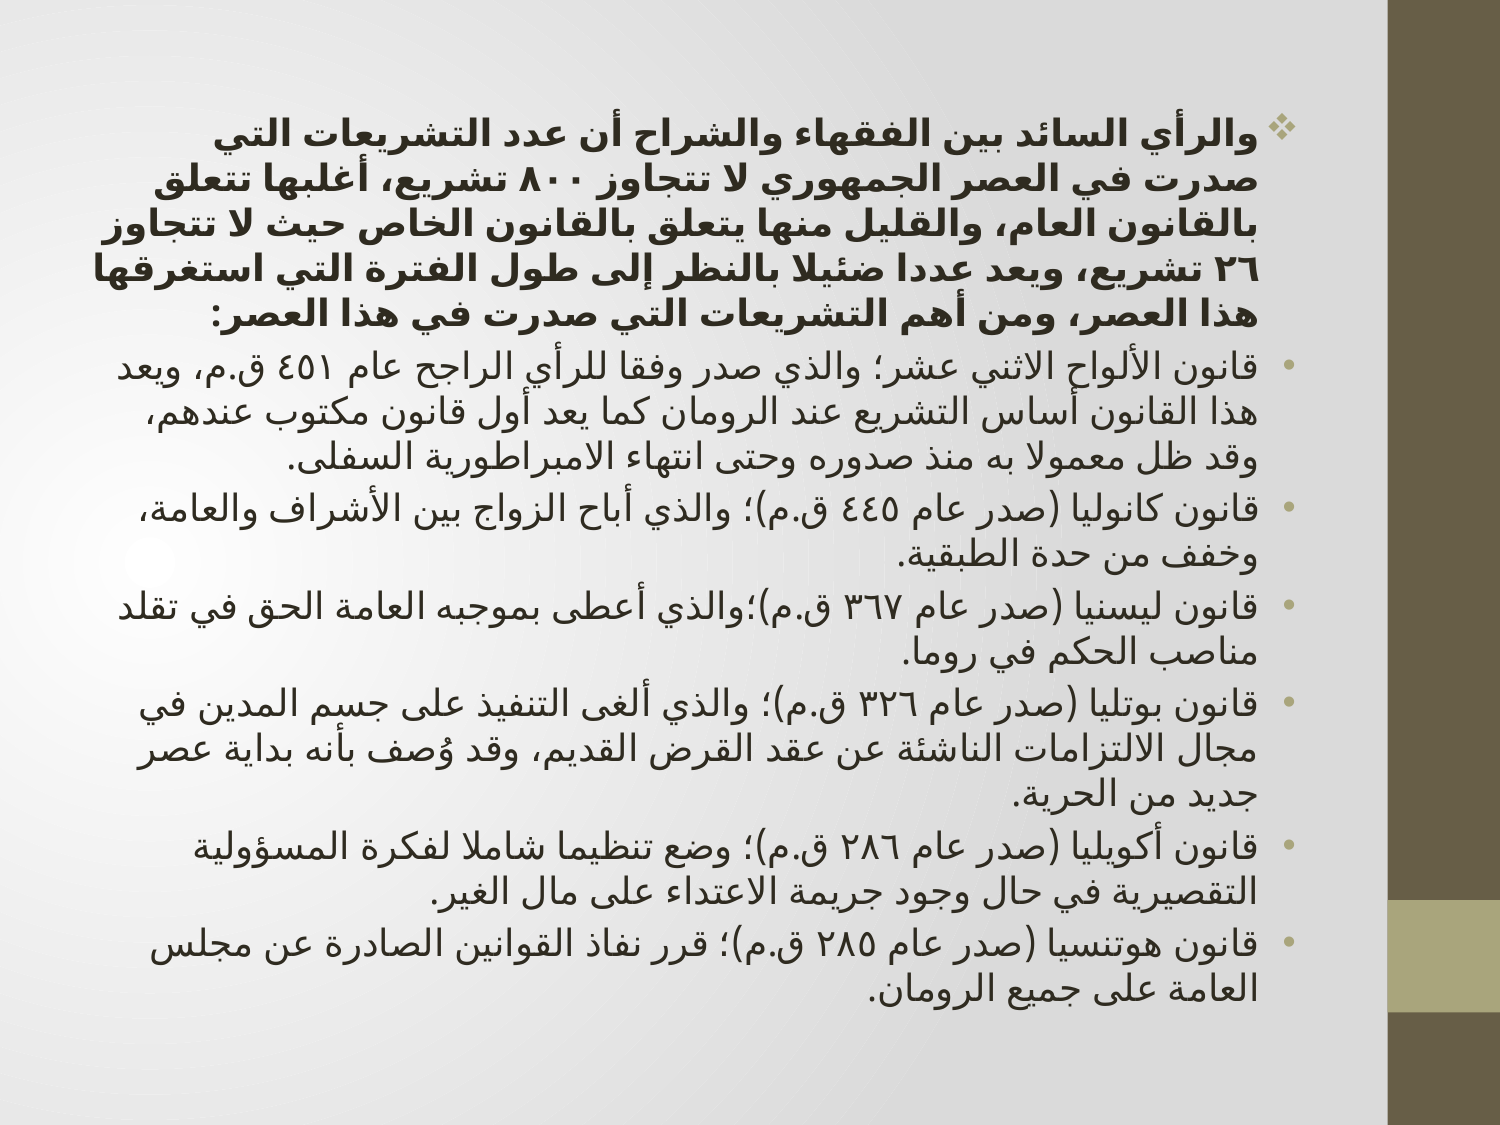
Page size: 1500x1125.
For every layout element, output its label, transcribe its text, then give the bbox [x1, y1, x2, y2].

list والرأي السائد بين الفقهاء والشراح أن عدد التشريعات التي صدرت في العصر الجمهوري لا تتجاوز ٨٠٠ تشريع، أغلبها تتعلق بالقانون العام، والقليل منها يتعلق بالقانون الخاص حيث لا تتجاوز ٢٦ تشريع، ويعد عددا ضئيلا بالنظر إلى طول الفترة التي استغرقها هذا العصر، ومن أهم التشريعات التي صدرت في هذا العصر: قانون الألواح الاثني عشر؛ والذي صدر وفقا للرأي الراجح عام ٤٥١ ق.م، ويعد هذا القانون أساس التشريع عند الرومان كما يعد أول قانون مكتوب عندهم، وقد ظل معمولا به منذ صدوره وحتى انتهاء الامبراطورية السفلى. قانون كانوليا (صدر عام ٤٤٥ ق.م)؛ والذي أباح الزواج بين الأشراف والعامة، وخفف من حدة الطبقية. قانون ليسنيا (صدر عام ٣٦٧ ق.م)؛والذي أعطى بموجبه العامة الحق في تقلد مناصب الحكم في روما. قانون بوتليا (صدر عام ٣٢٦ ق.م)؛ والذي ألغى التنفيذ على جسم المدين في مجال الالتزامات الناشئة عن عقد القرض القديم، وقد وُصف بأنه بداية عصر جديد من الحرية. قانون أكويليا (صدر عام ٢٨٦ ق.م)؛ وضع تنظيما شاملا لفكرة المسؤولية التقصيرية في حال وجود جريمة الاعتداء على مال الغير. قانون هوتنسيا (صدر عام ٢٨٥ ق.م)؛ قرر نفاذ القوانين الصادرة عن مجلس العامة على جميع الرومان. [75, 101, 1325, 1050]
